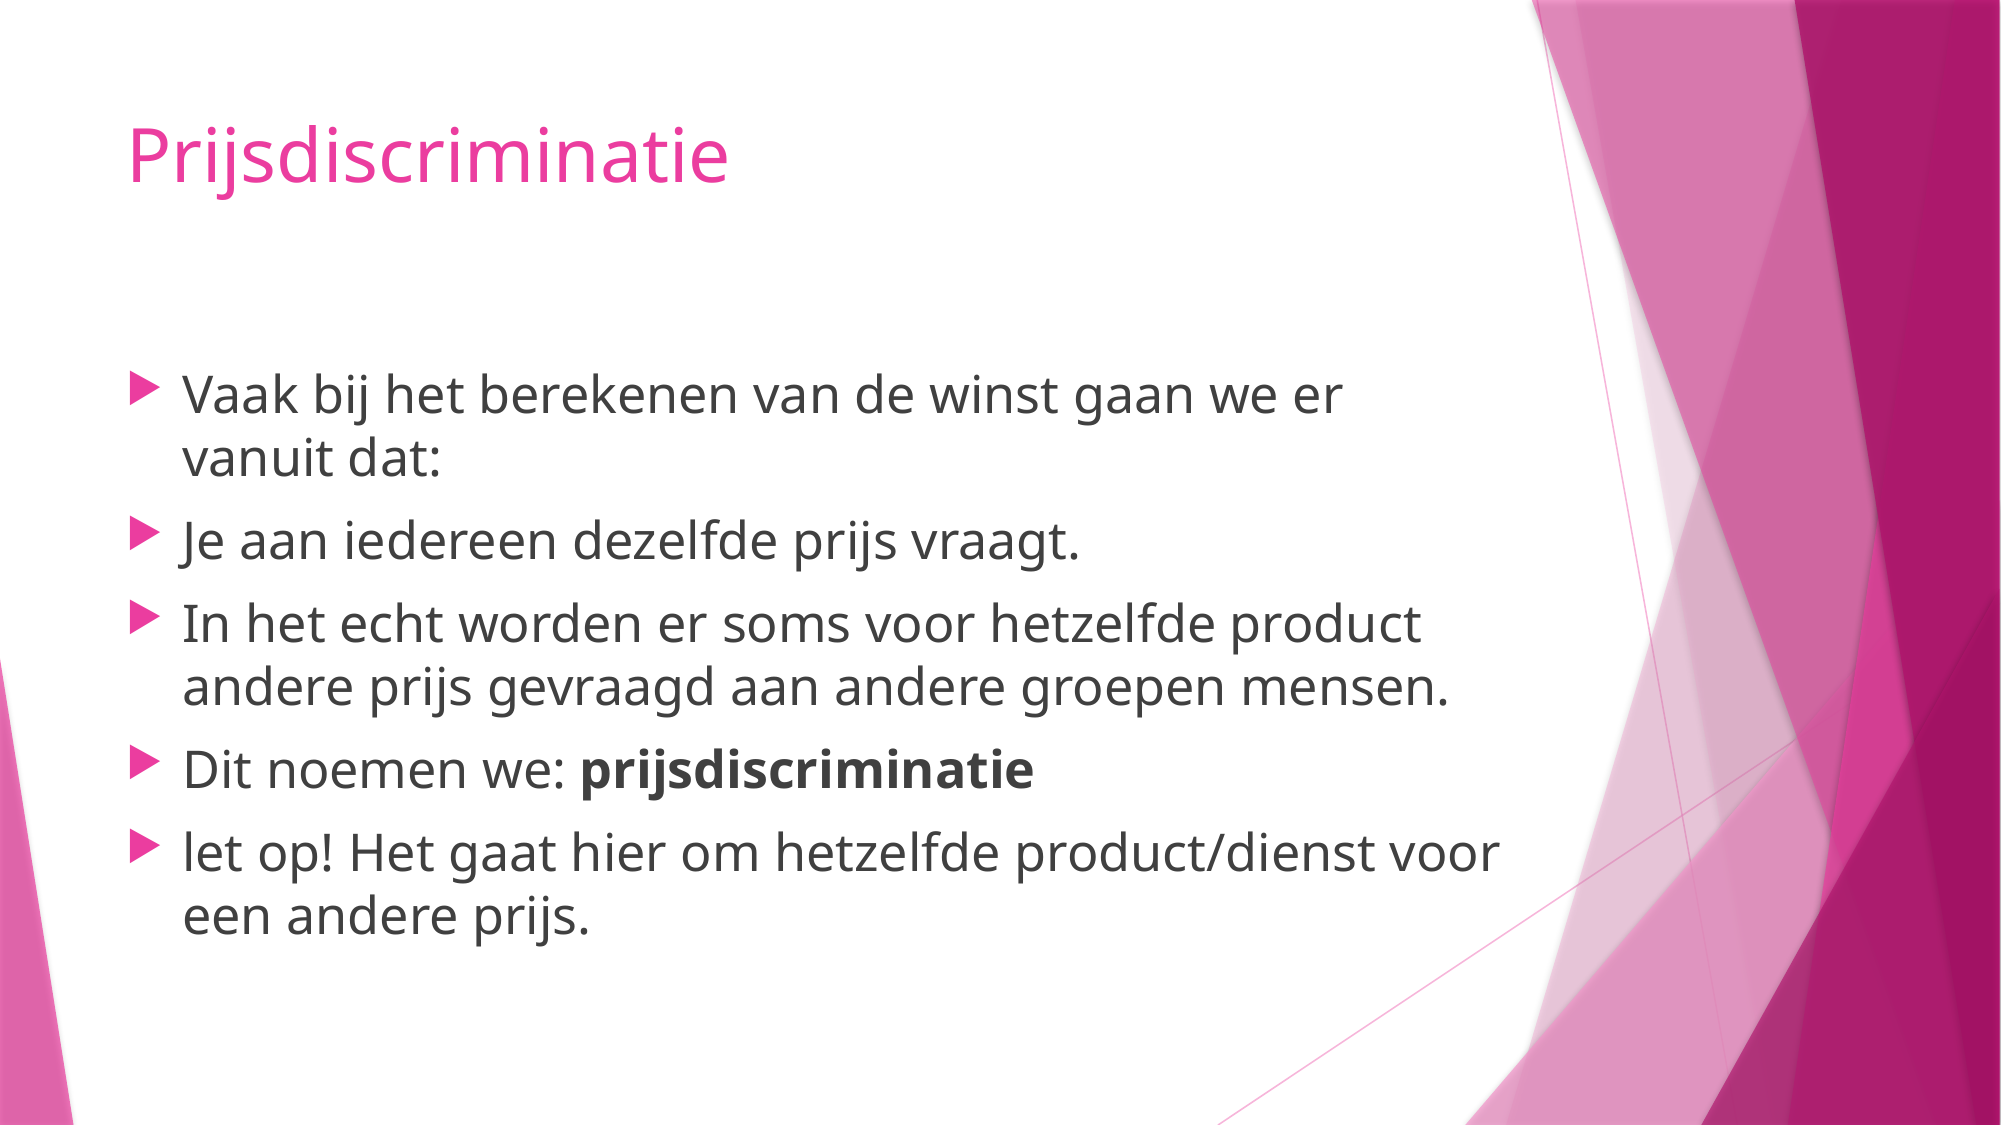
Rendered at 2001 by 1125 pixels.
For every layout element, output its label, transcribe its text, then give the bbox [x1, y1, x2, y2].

title Prijsdiscriminatie [111, 99, 1522, 317]
list Vaak bij het berekenen van de winst gaan we er vanuit dat: Je aan iedereen dezelfde prijs vraagt. In het echt worden er soms voor hetzelfde product andere prijs gevraagd aan andere groepen mensen. Dit noemen we: prijsdiscriminatie let op! Het gaat hier om hetzelfde product/dienst voor een andere prijs. [111, 354, 1522, 992]
